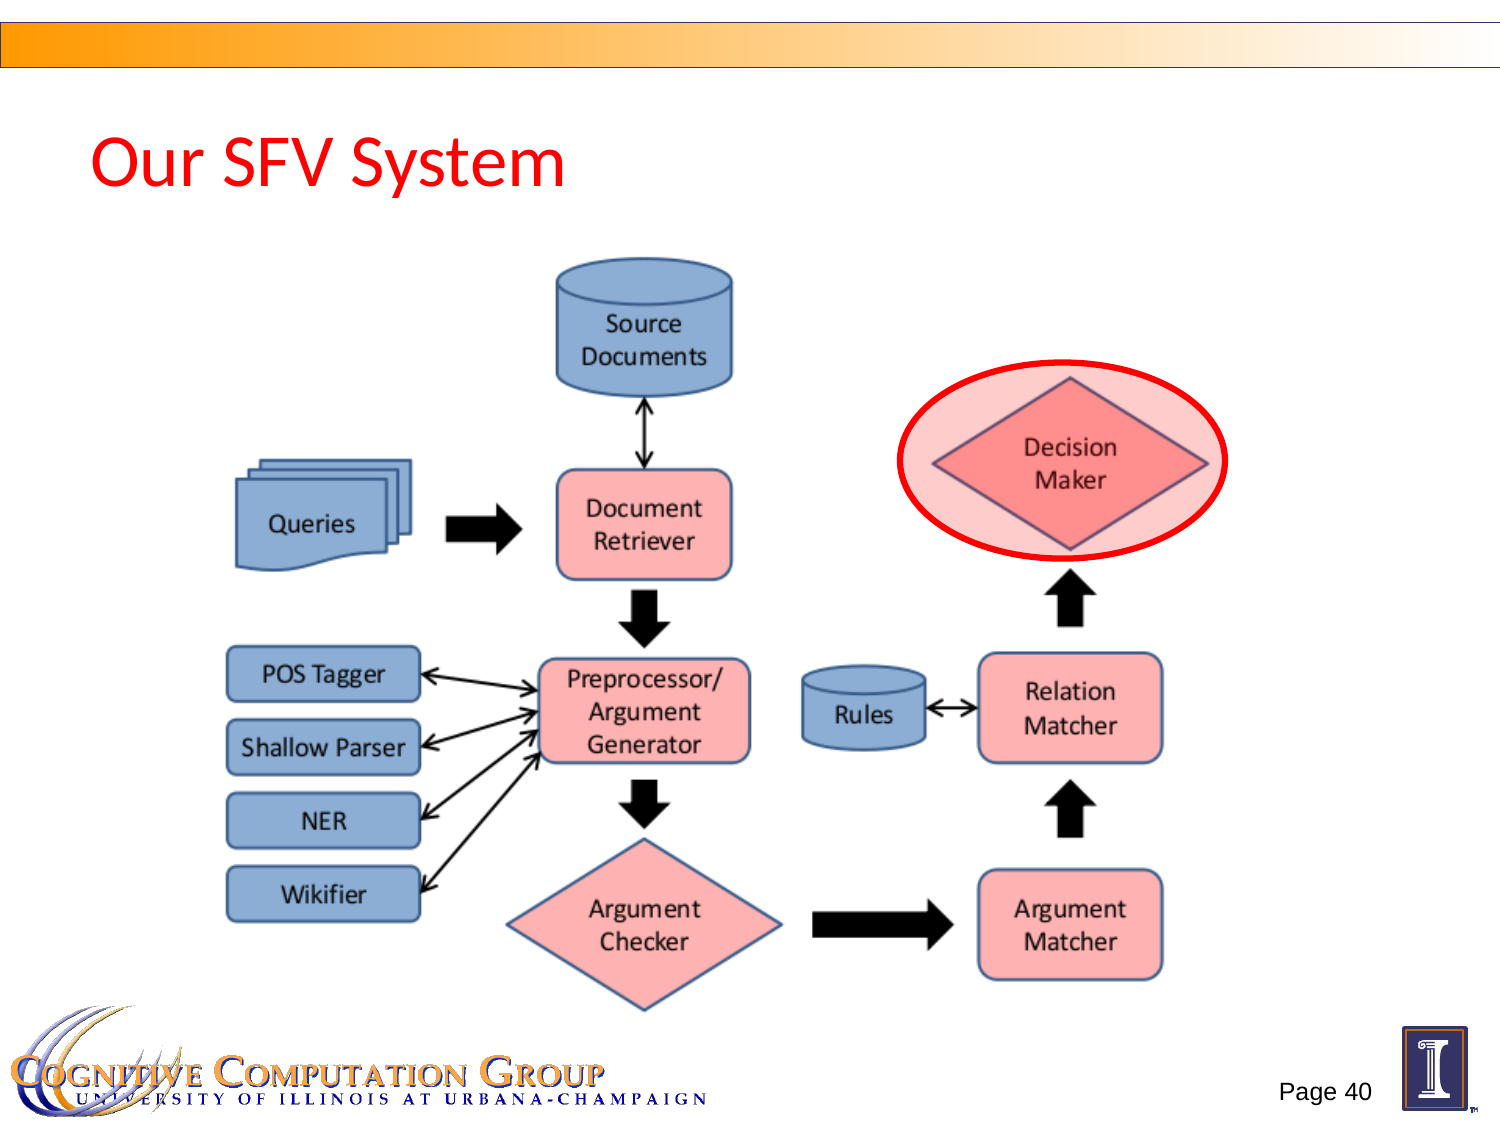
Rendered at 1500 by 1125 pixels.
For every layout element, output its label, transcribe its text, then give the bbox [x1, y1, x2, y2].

picture [0, 212, 1252, 1125]
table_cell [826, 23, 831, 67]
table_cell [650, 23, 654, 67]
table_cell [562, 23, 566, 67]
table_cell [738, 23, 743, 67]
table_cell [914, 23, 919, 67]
slide_number Page 40 [1237, 1074, 1388, 1113]
title Our SFV System [75, 75, 1425, 238]
